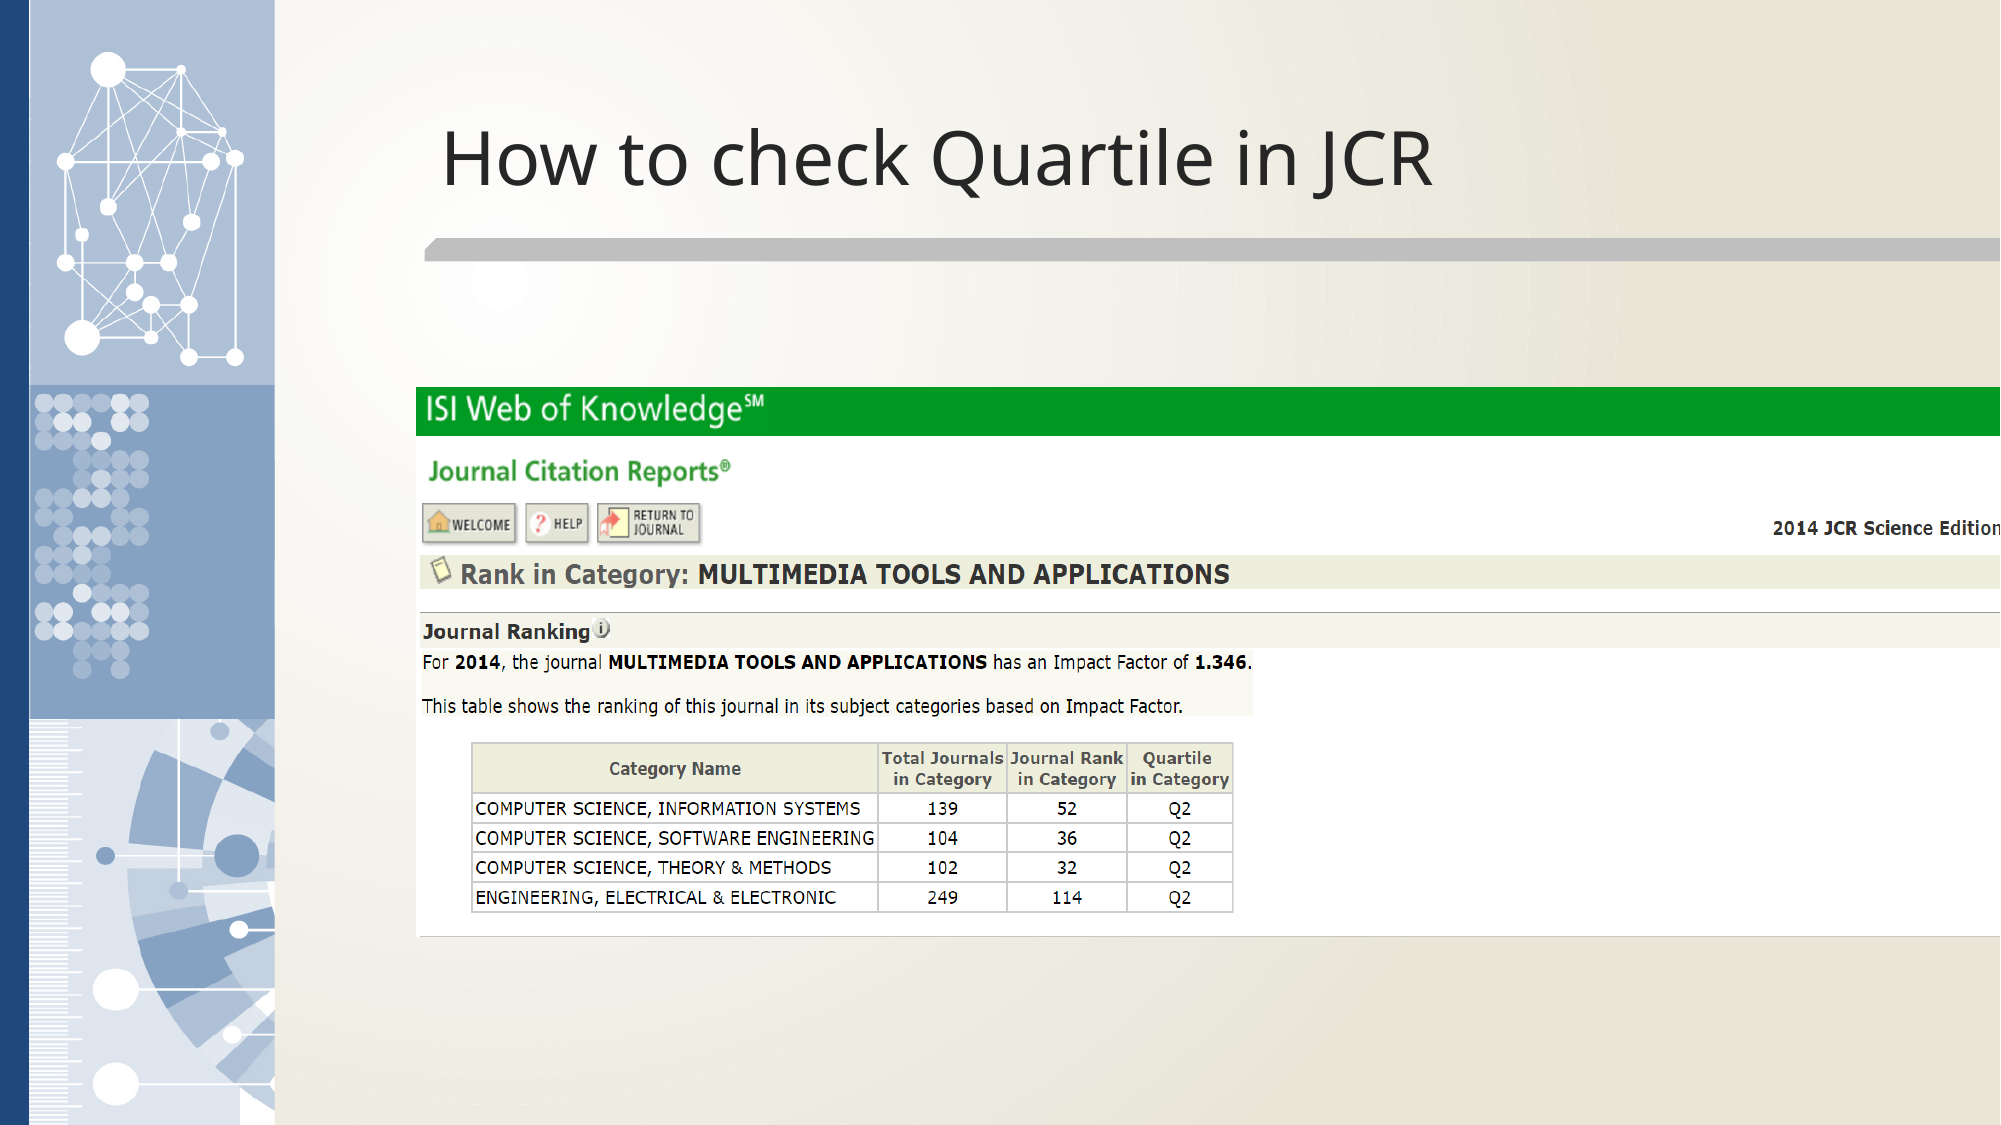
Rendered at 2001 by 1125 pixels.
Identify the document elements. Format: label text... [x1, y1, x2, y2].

title How to check Quartile in JCR [425, 102, 1888, 313]
picture [415, 387, 2000, 938]
